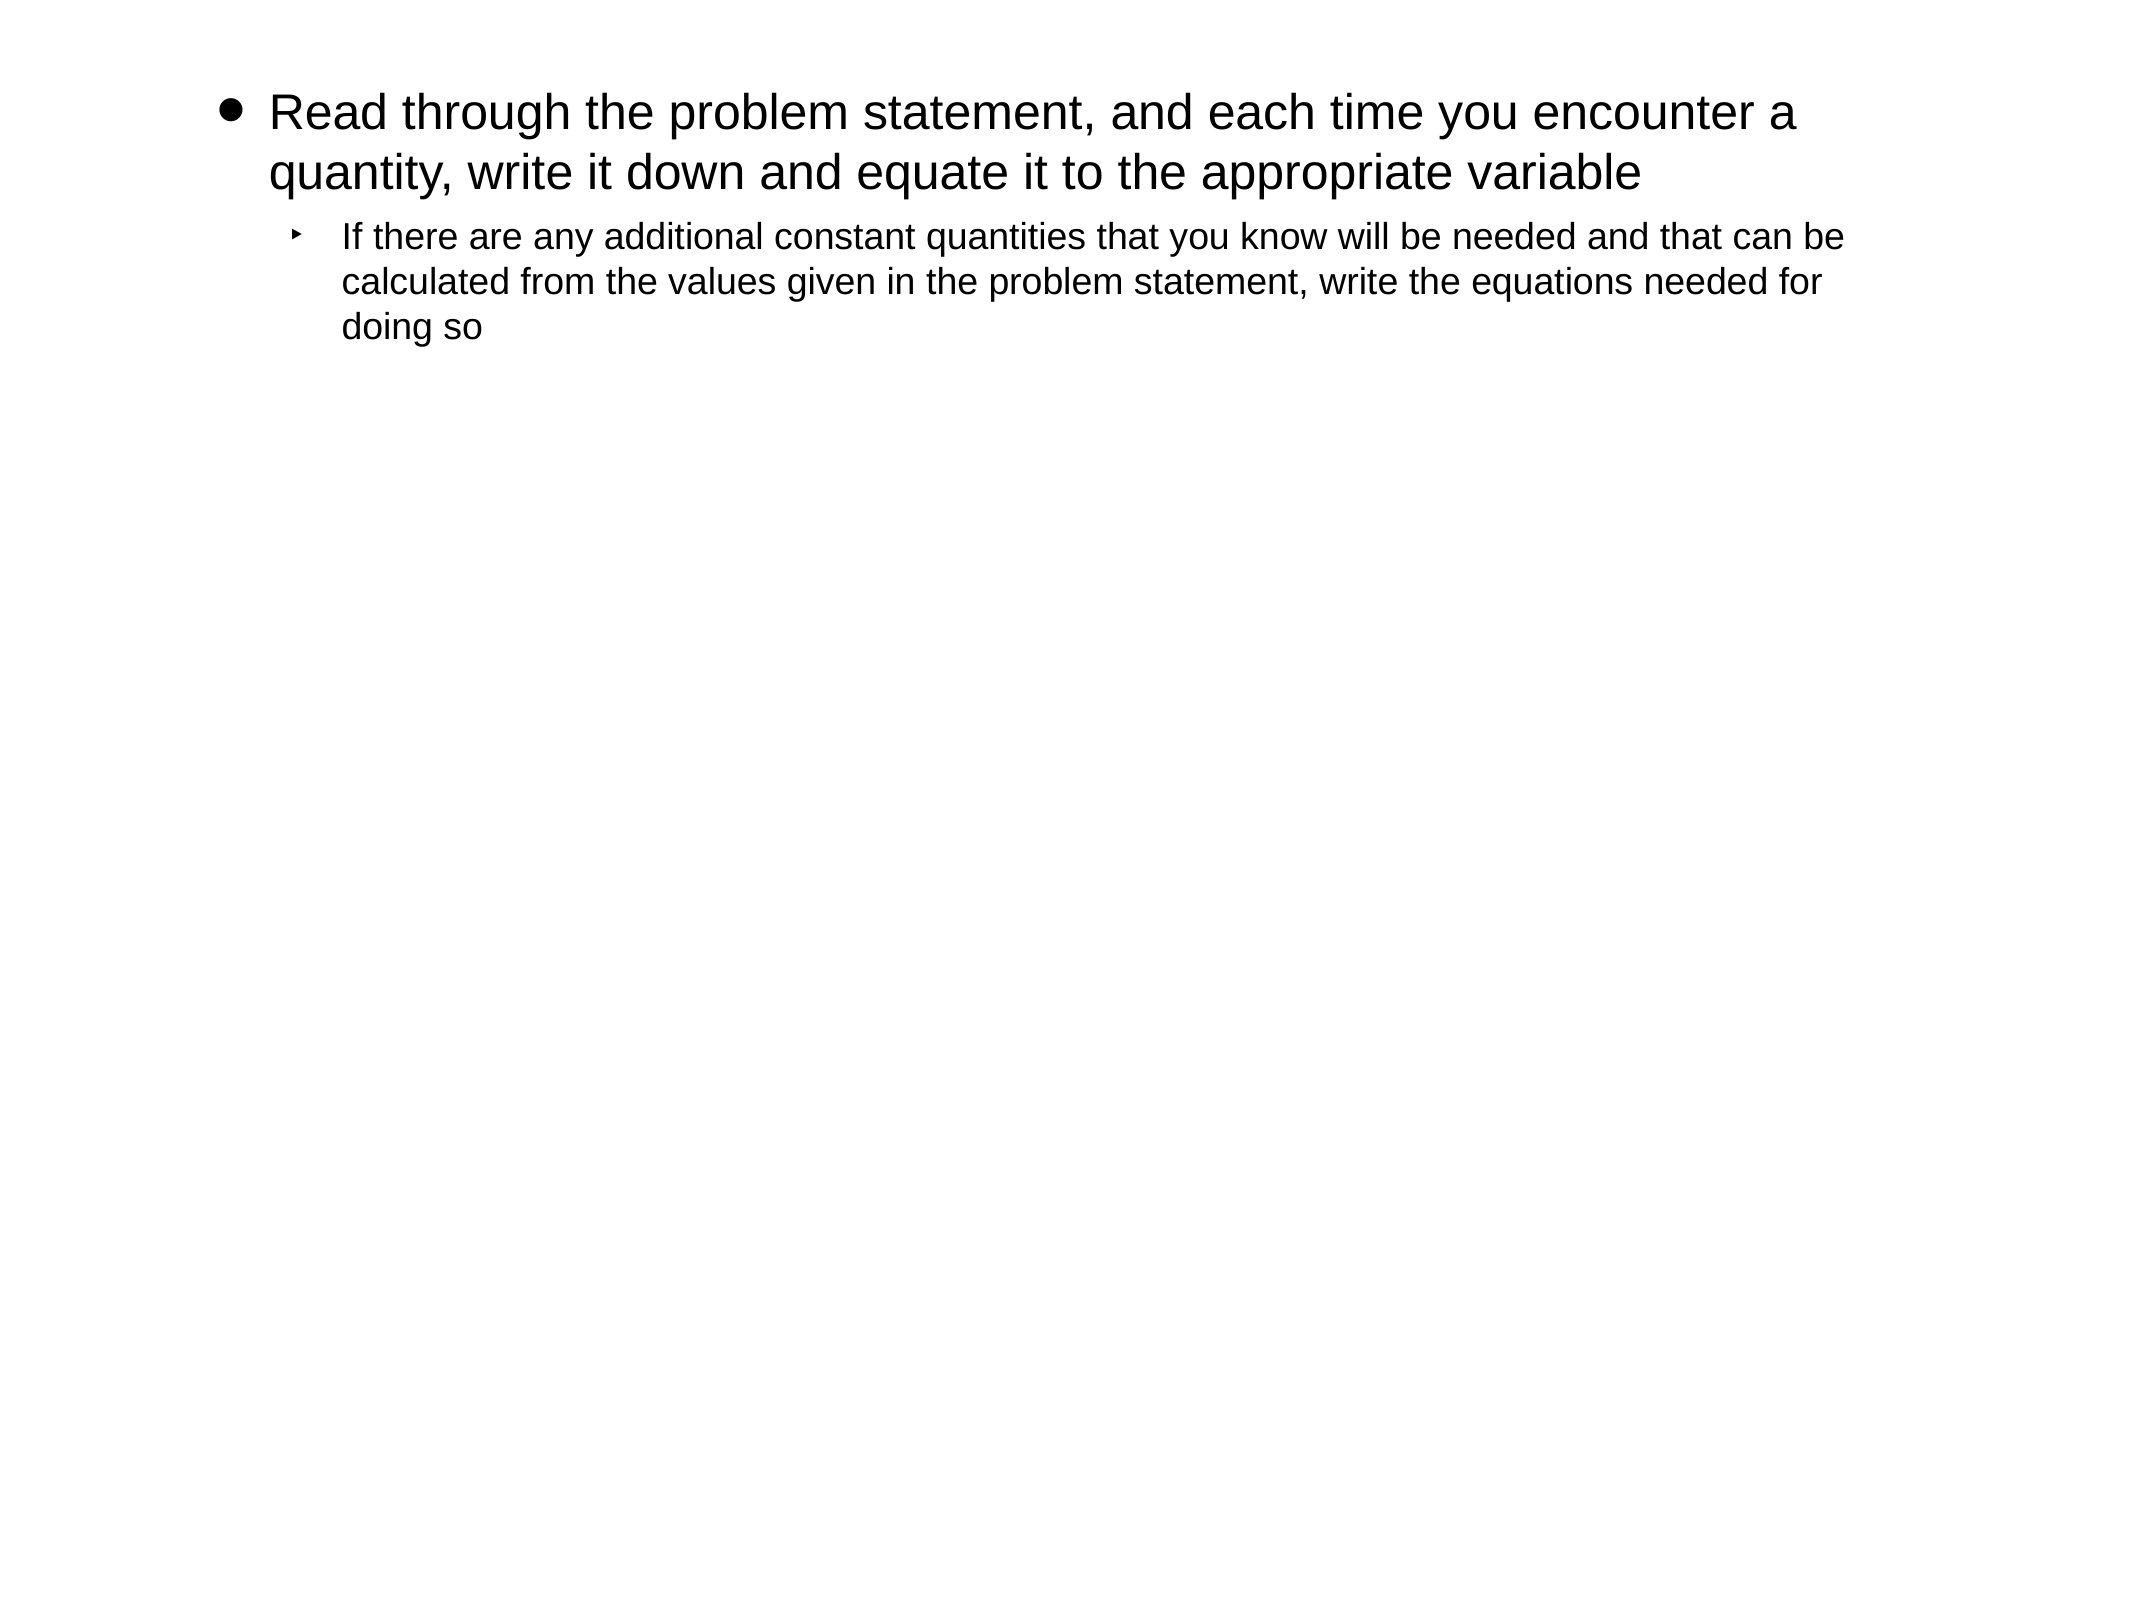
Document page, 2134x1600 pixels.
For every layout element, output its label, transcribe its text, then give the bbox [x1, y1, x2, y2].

list Read through the problem statement, and each time you encounter a quantity, write it down and equate it to the appropriate variable If there are any additional constant quantities that you know will be needed and that can be calculated from the values given in the problem statement, write the equations needed for doing so [208, 70, 1925, 1478]
